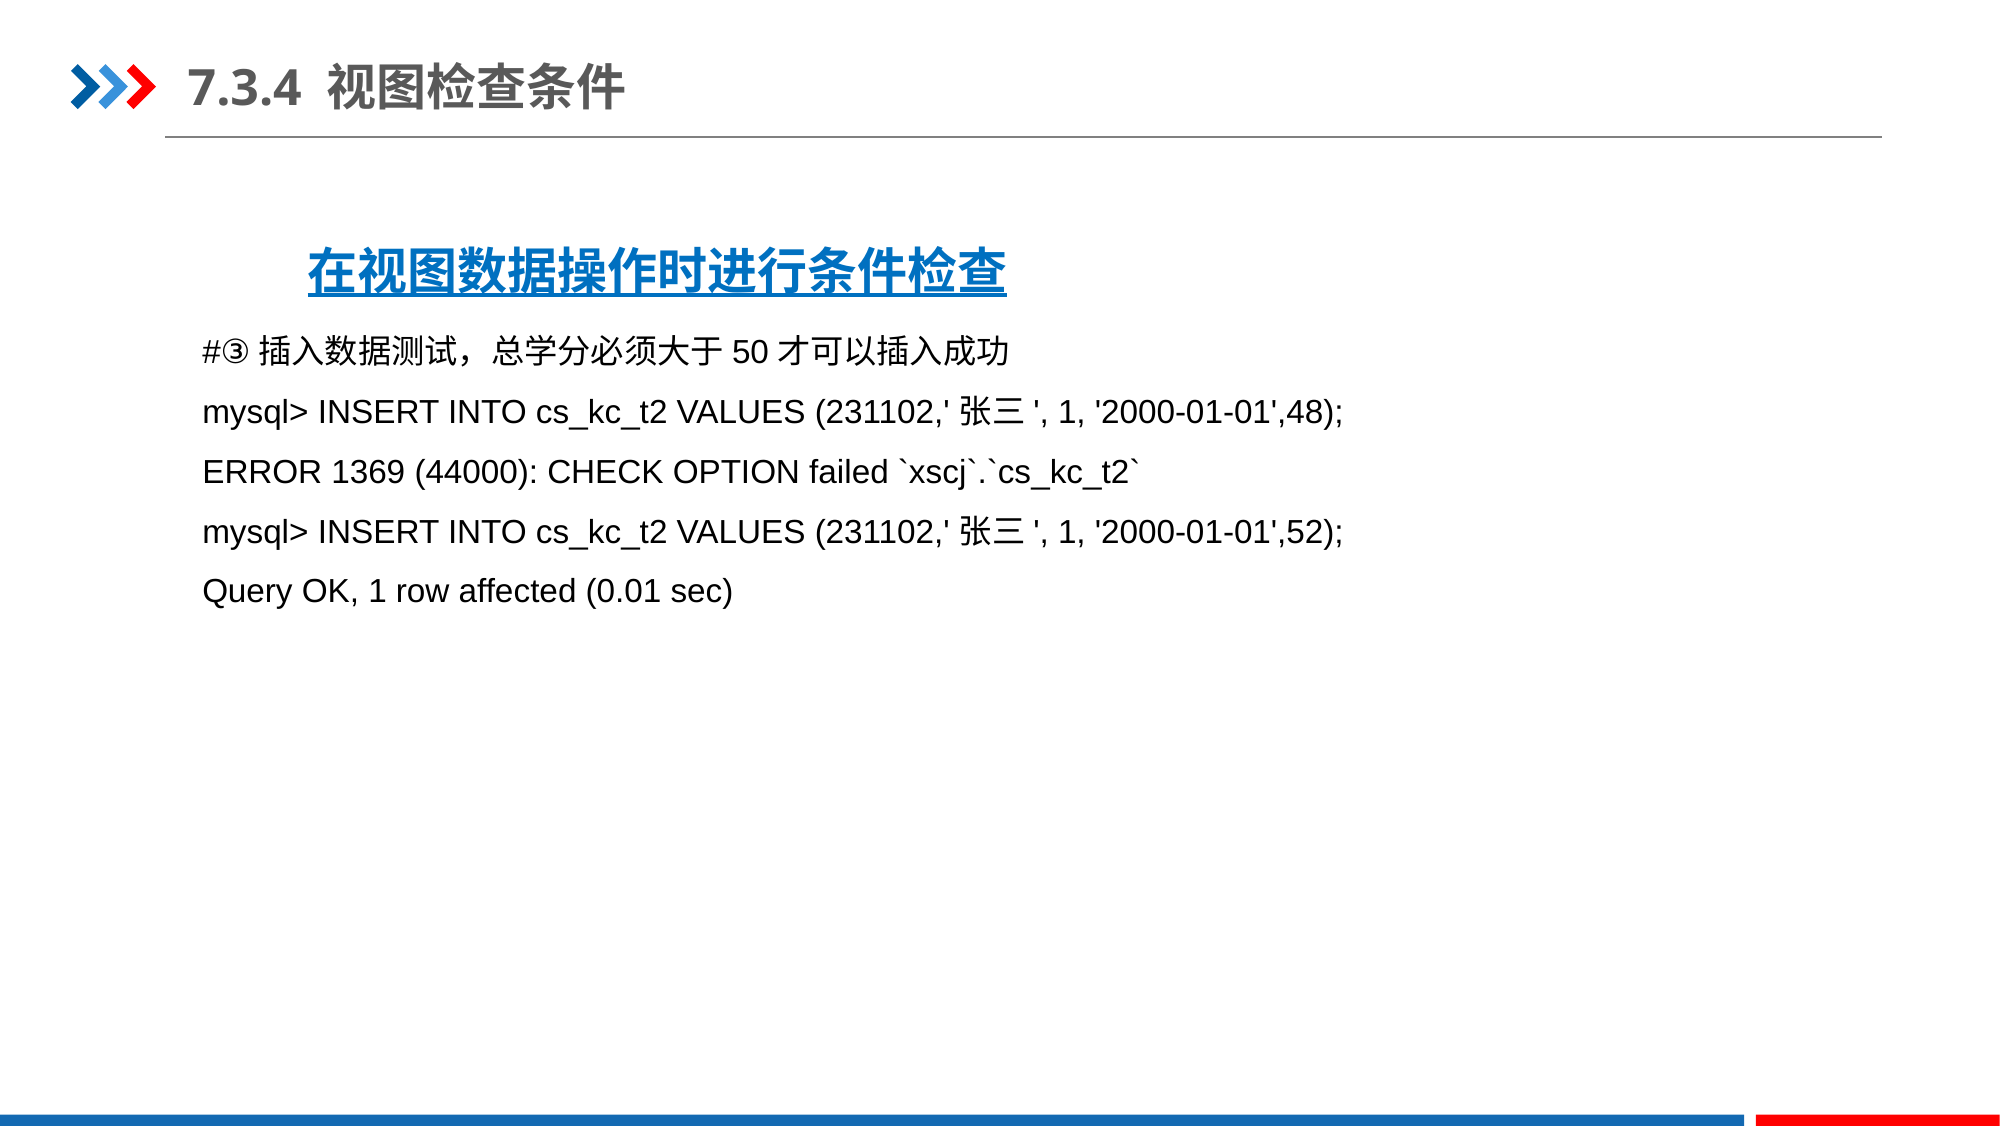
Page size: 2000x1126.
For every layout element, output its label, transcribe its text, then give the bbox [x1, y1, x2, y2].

text_box 7.3.4 视图检查条件 [187, 43, 827, 127]
text_box #③插入数据测试，总学分必须大于50才可以插入成功 mysql> INSERT INTO cs_kc_t2 VALUES (231102,'张三', 1, '2000-01-01',48); ERROR 1369 (44000): CHECK OPTION failed `xscj`.`cs_kc_t2` mysql> INSERT INTO cs_kc_t2 VALUES (231102,'张三', 1, '2000-01-01',52); Query OK, 1 row affected (0.01 sec) [187, 302, 1823, 617]
text_box 在视图数据操作时进行条件检查 [292, 231, 1023, 367]
